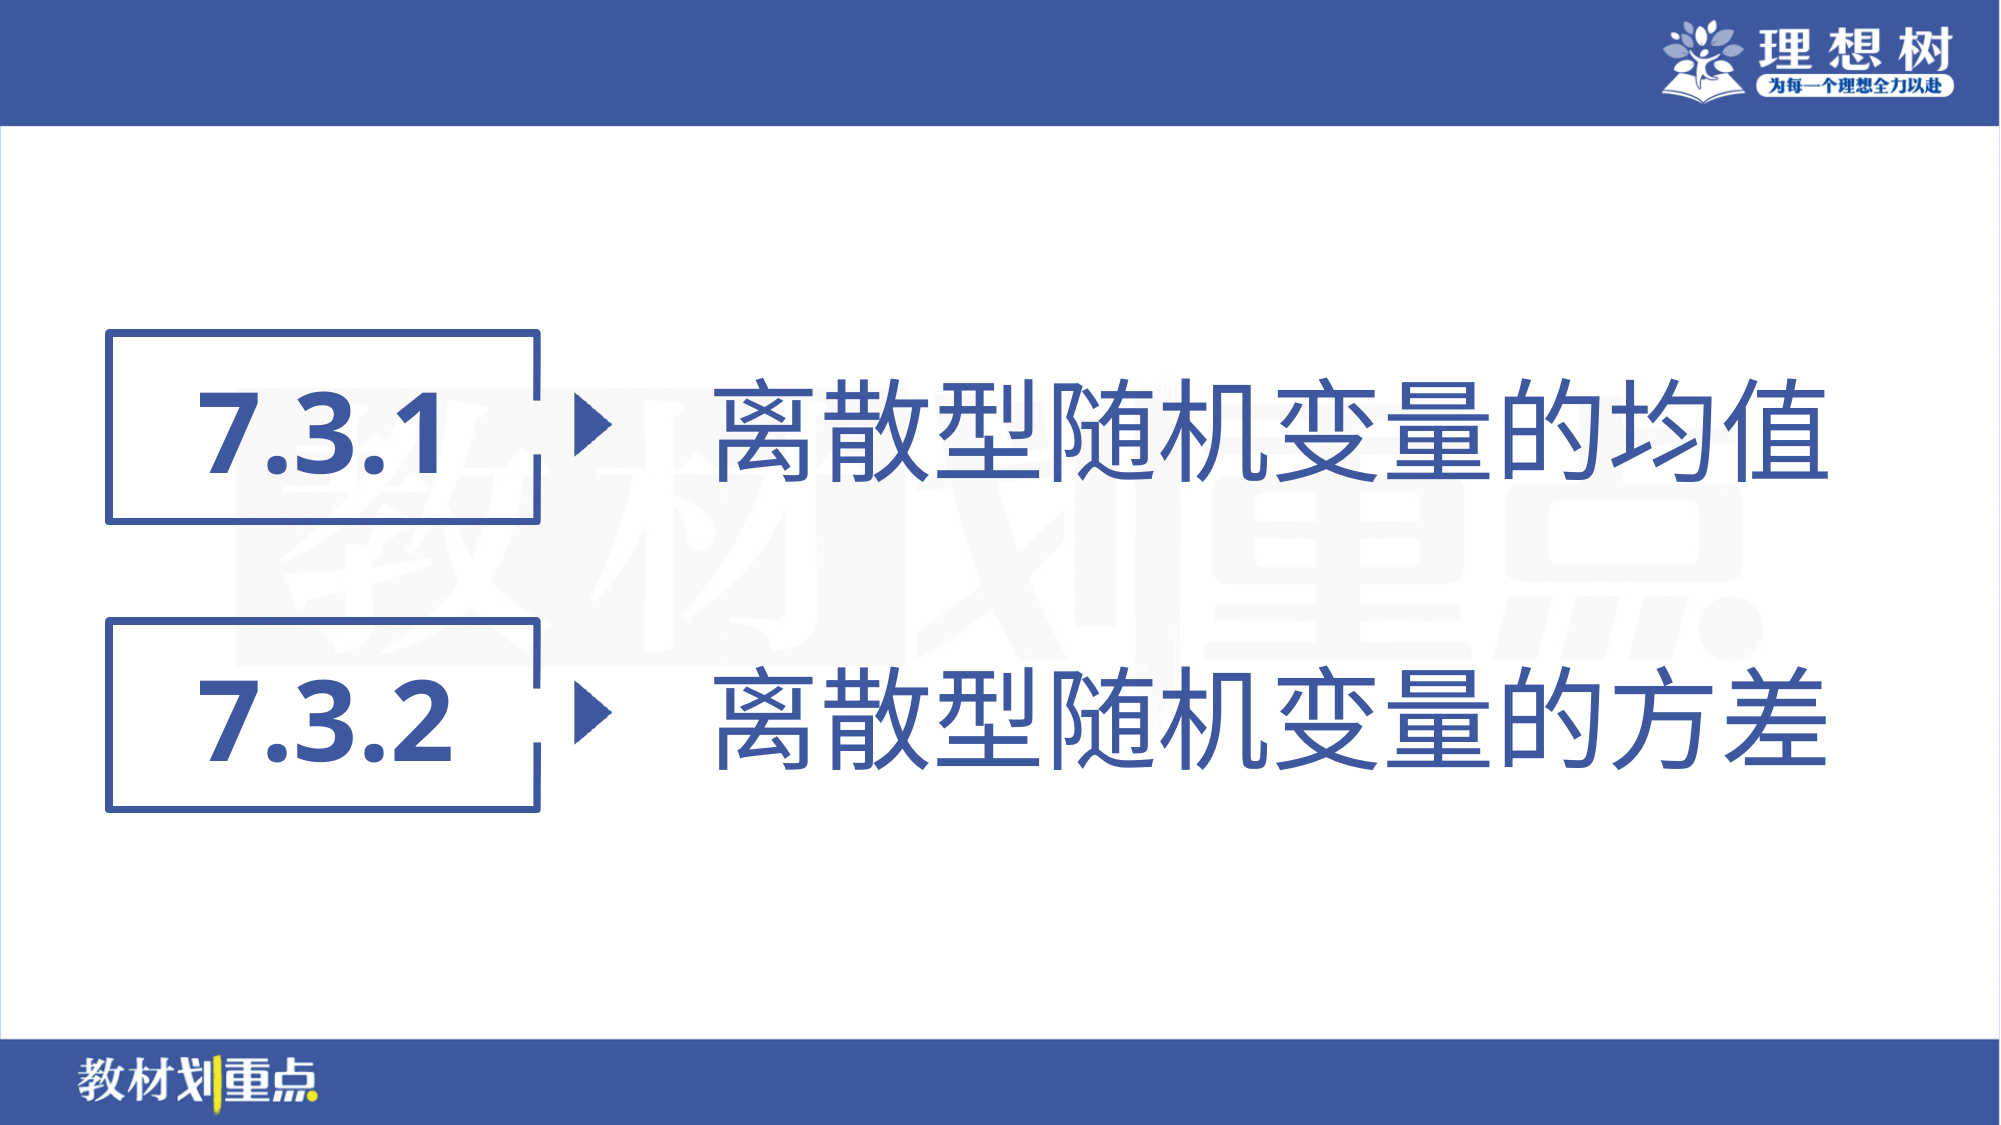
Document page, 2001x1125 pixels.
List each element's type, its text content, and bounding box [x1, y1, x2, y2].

picture [0, 0, 2000, 1125]
text_box 离散型随机变量的方差 [708, 623, 1967, 807]
text_box 离散型随机变量的均值 [708, 336, 1967, 519]
